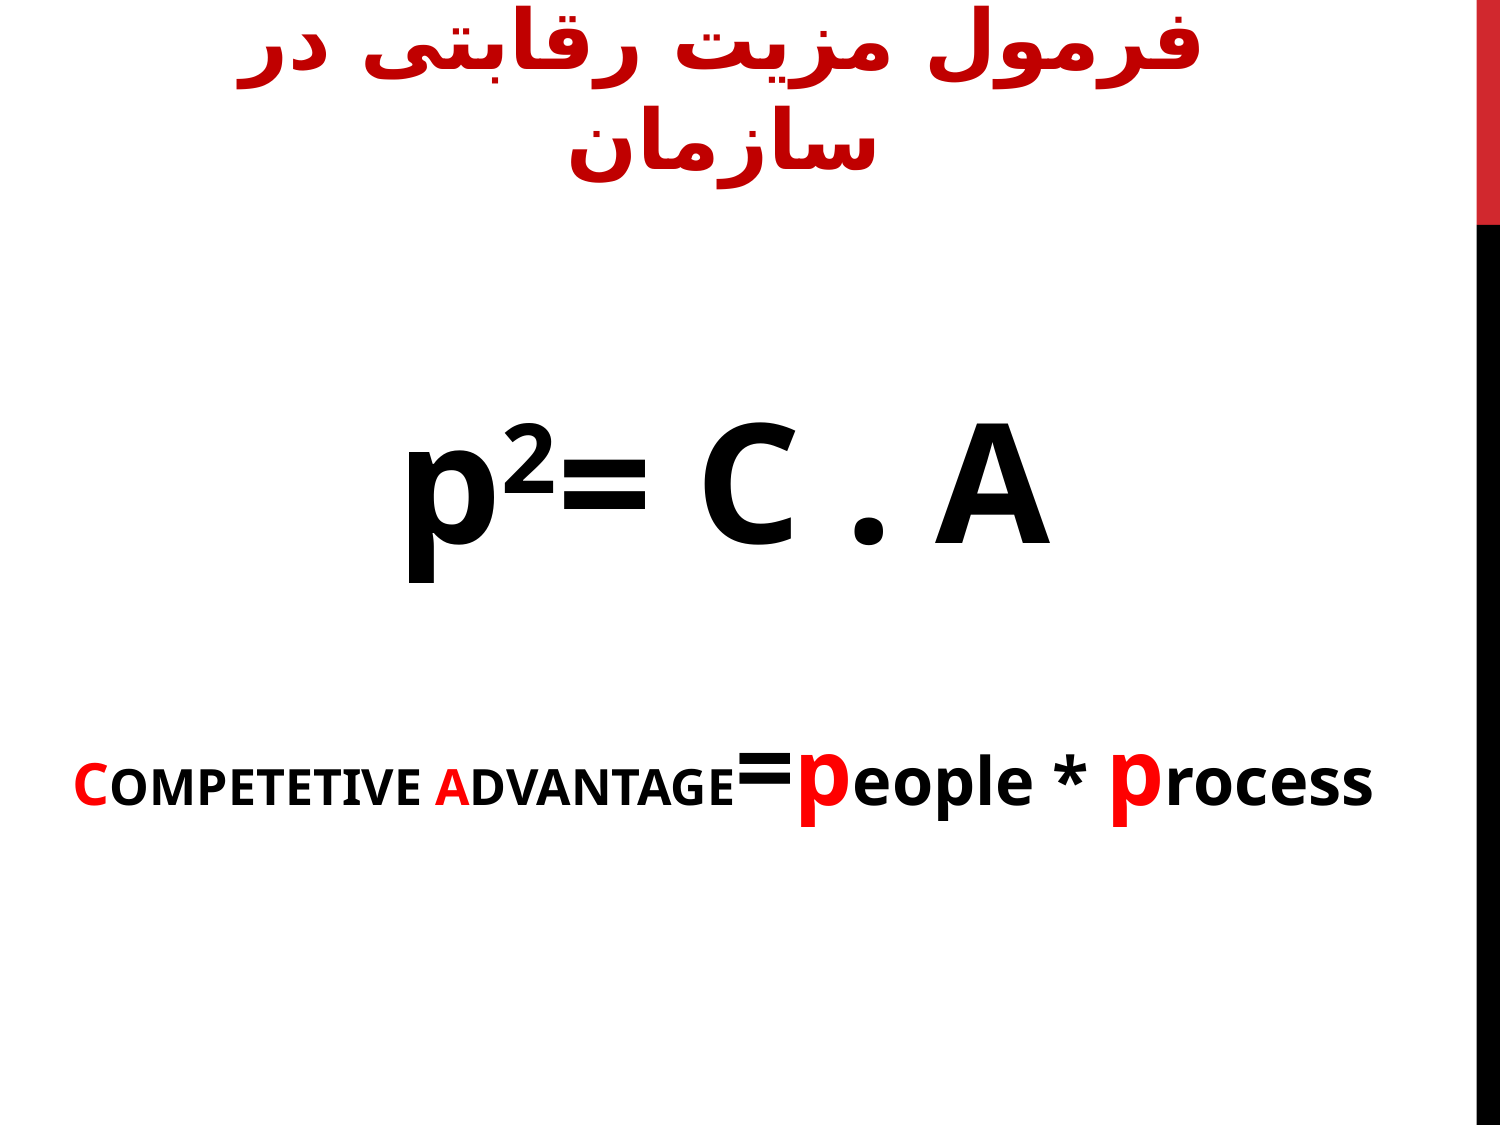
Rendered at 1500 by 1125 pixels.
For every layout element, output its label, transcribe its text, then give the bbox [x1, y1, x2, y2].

text_box p2= C . A COMPETETIVE ADVANTAGE=people * process [61, 376, 1386, 827]
text_box فرمول مزیت رقابتی در سازمان [191, 30, 1257, 194]
